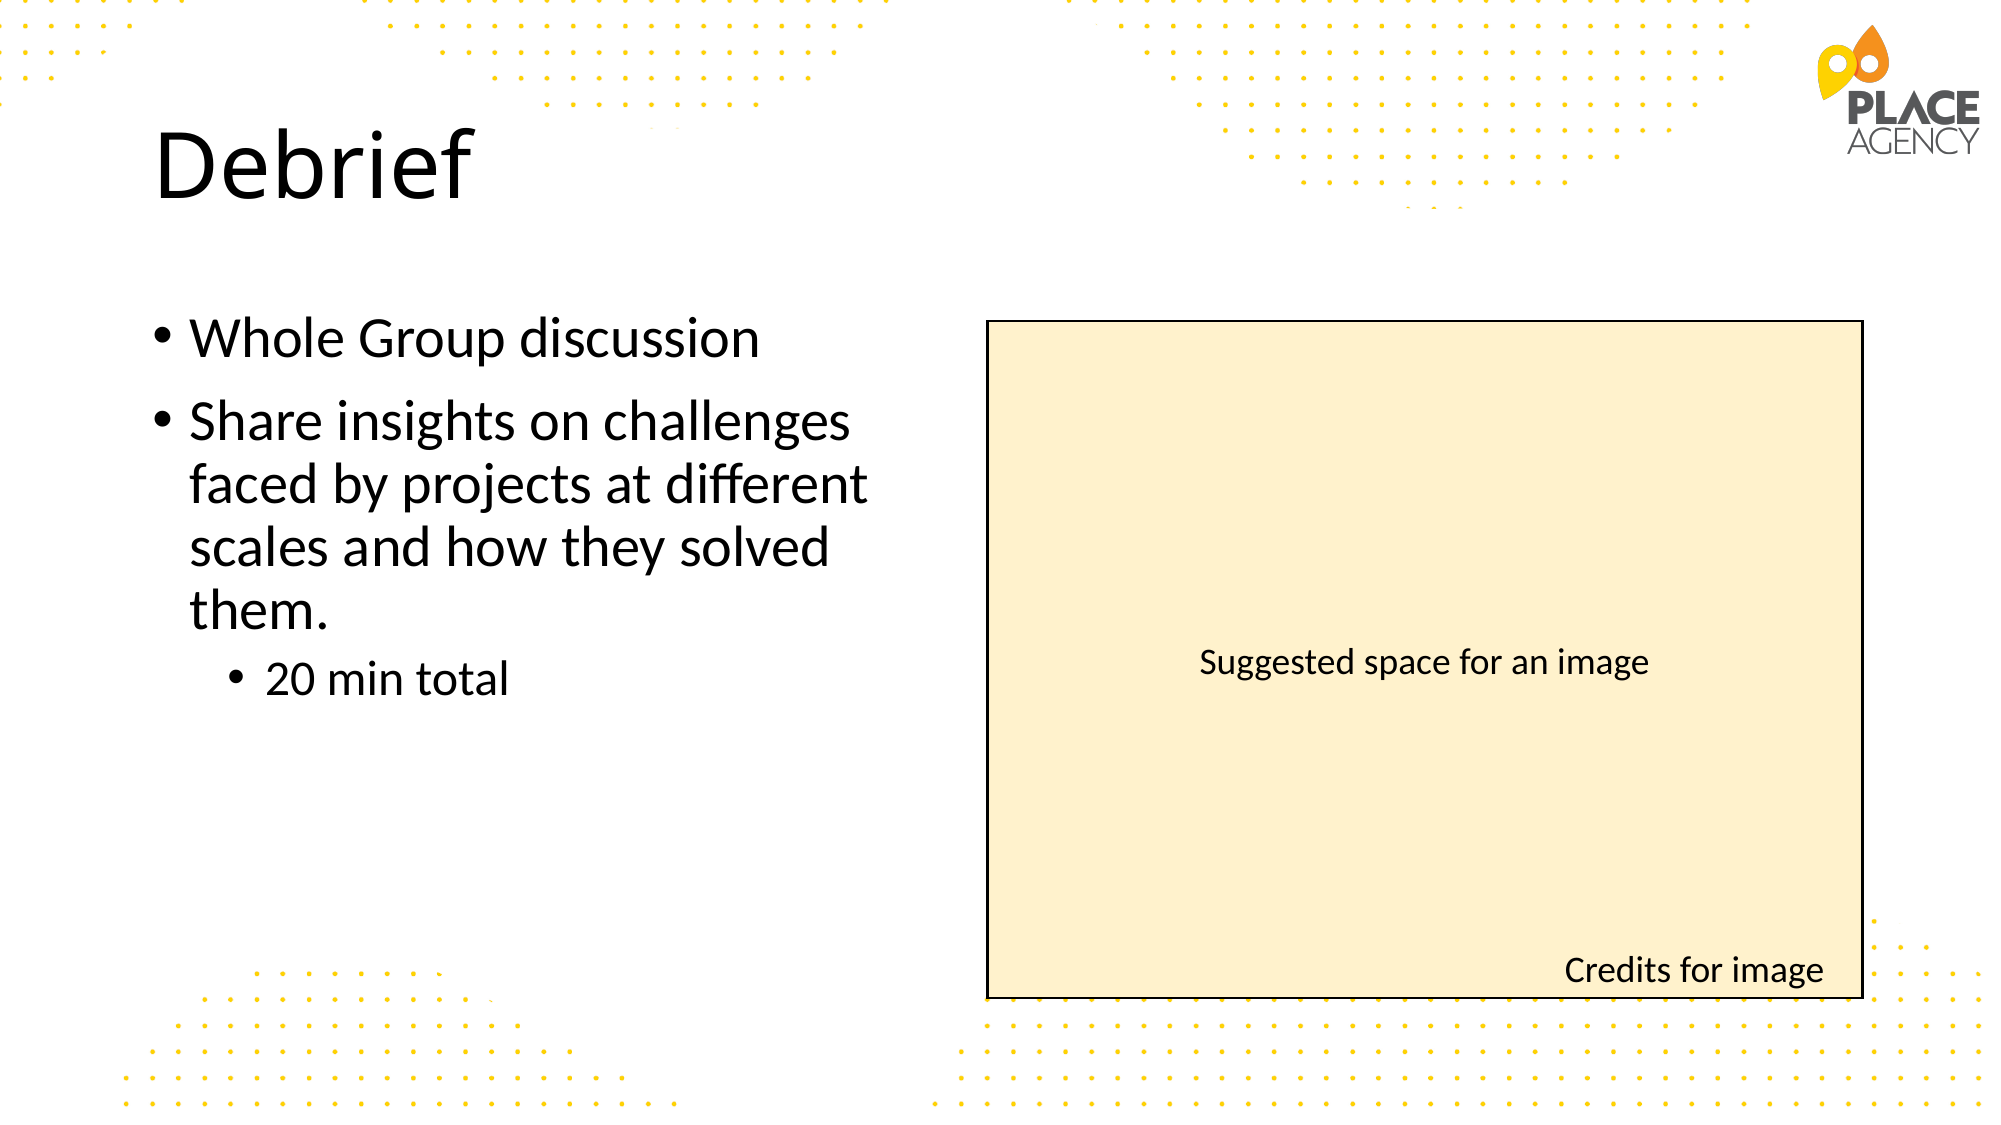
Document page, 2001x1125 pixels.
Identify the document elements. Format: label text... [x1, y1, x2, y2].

text_box Suggested space for an image [986, 320, 1864, 999]
title Debrief [137, 59, 1863, 278]
list Whole Group discussion Share insights on challenges faced by projects at different scales and how they solved them. 20 min total [137, 299, 1000, 1014]
text_box Credits for image [1550, 937, 1840, 998]
picture [0, 0, 2000, 1125]
